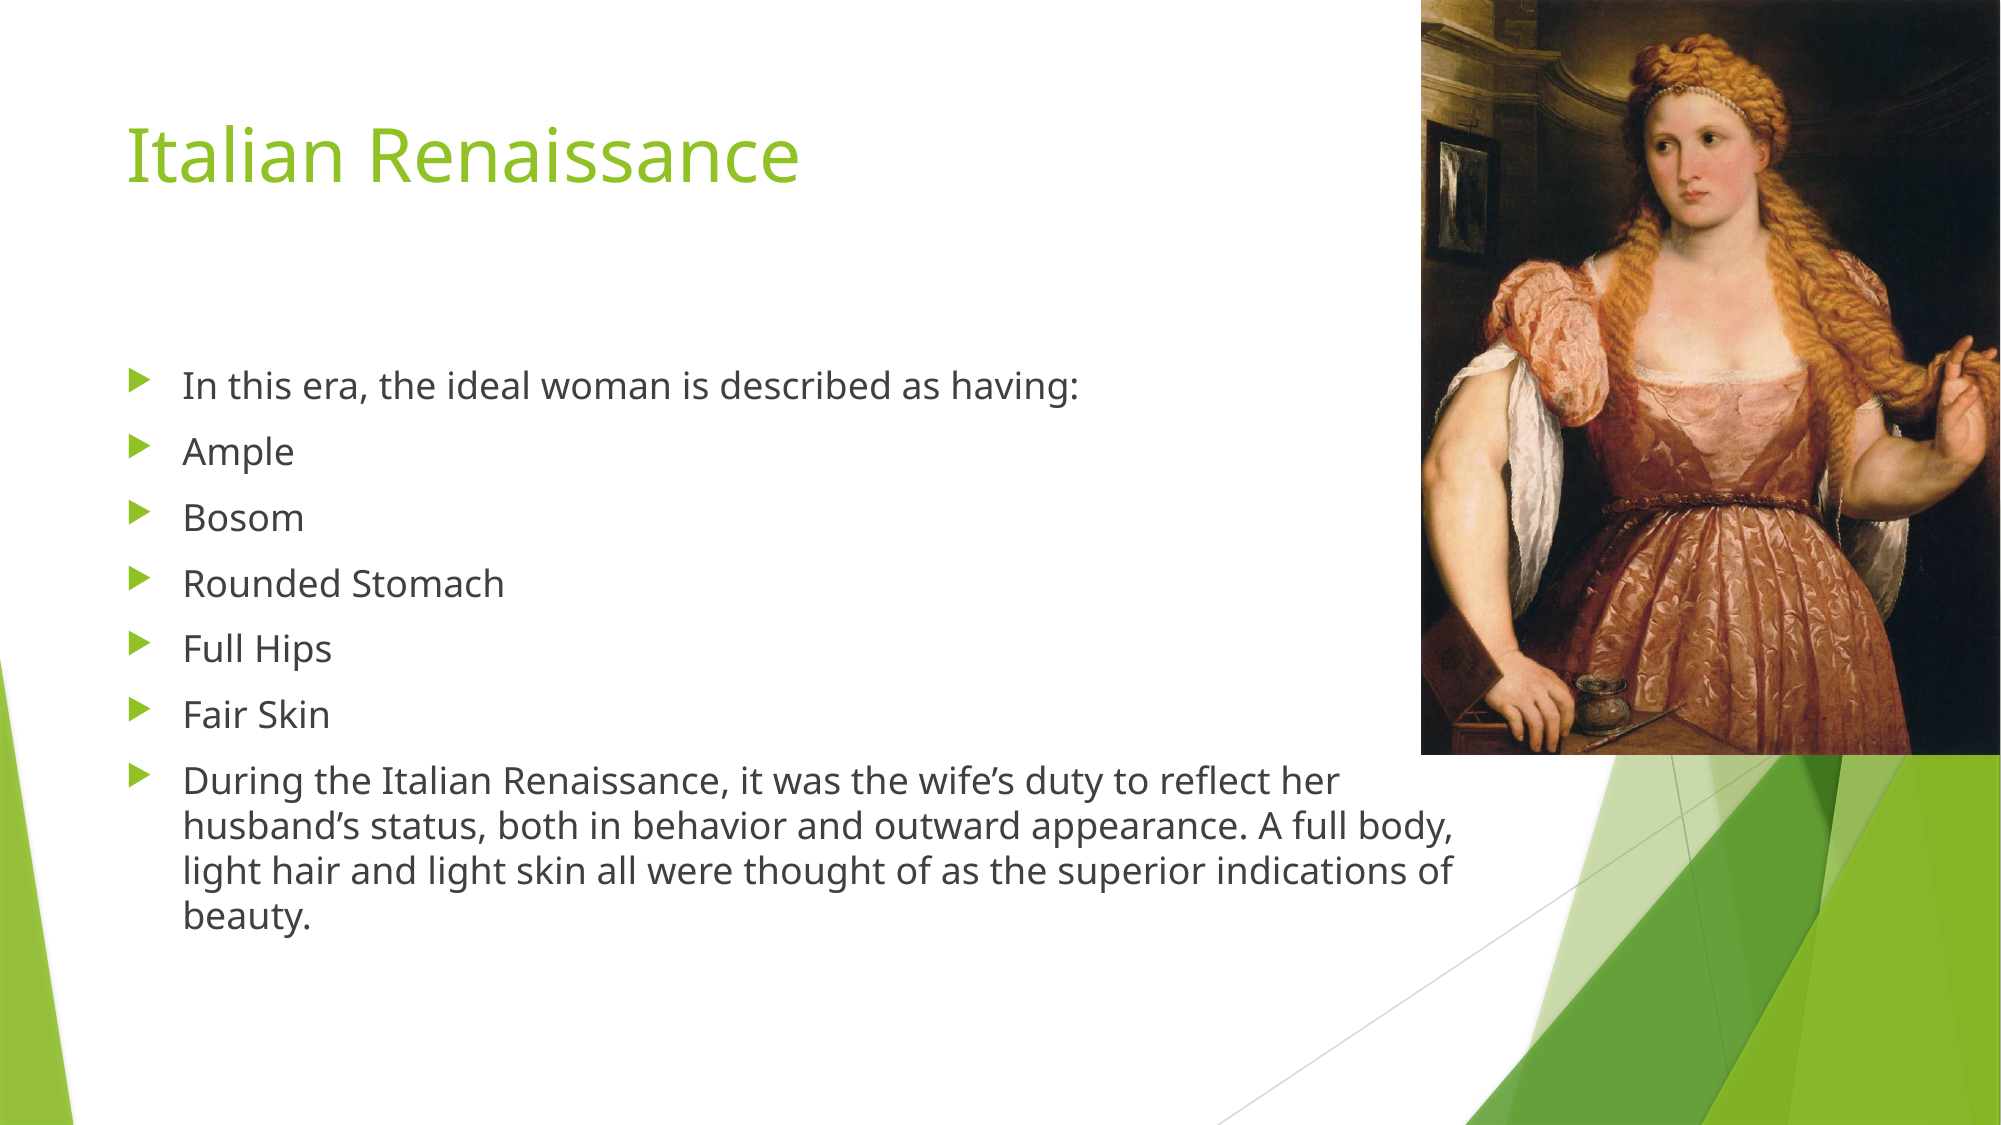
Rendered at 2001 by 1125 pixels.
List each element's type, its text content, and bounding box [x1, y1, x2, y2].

list In this era, the ideal woman is described as having: Ample Bosom Rounded Stomach Full Hips Fair Skin During the Italian Renaissance, it was the wife’s duty to reflect her husband’s status, both in behavior and outward appearance. A full body, light hair and light skin all were thought of as the superior indications of beauty. [111, 354, 1522, 992]
title Italian Renaissance [111, 99, 1416, 317]
picture [1421, 0, 2000, 756]
